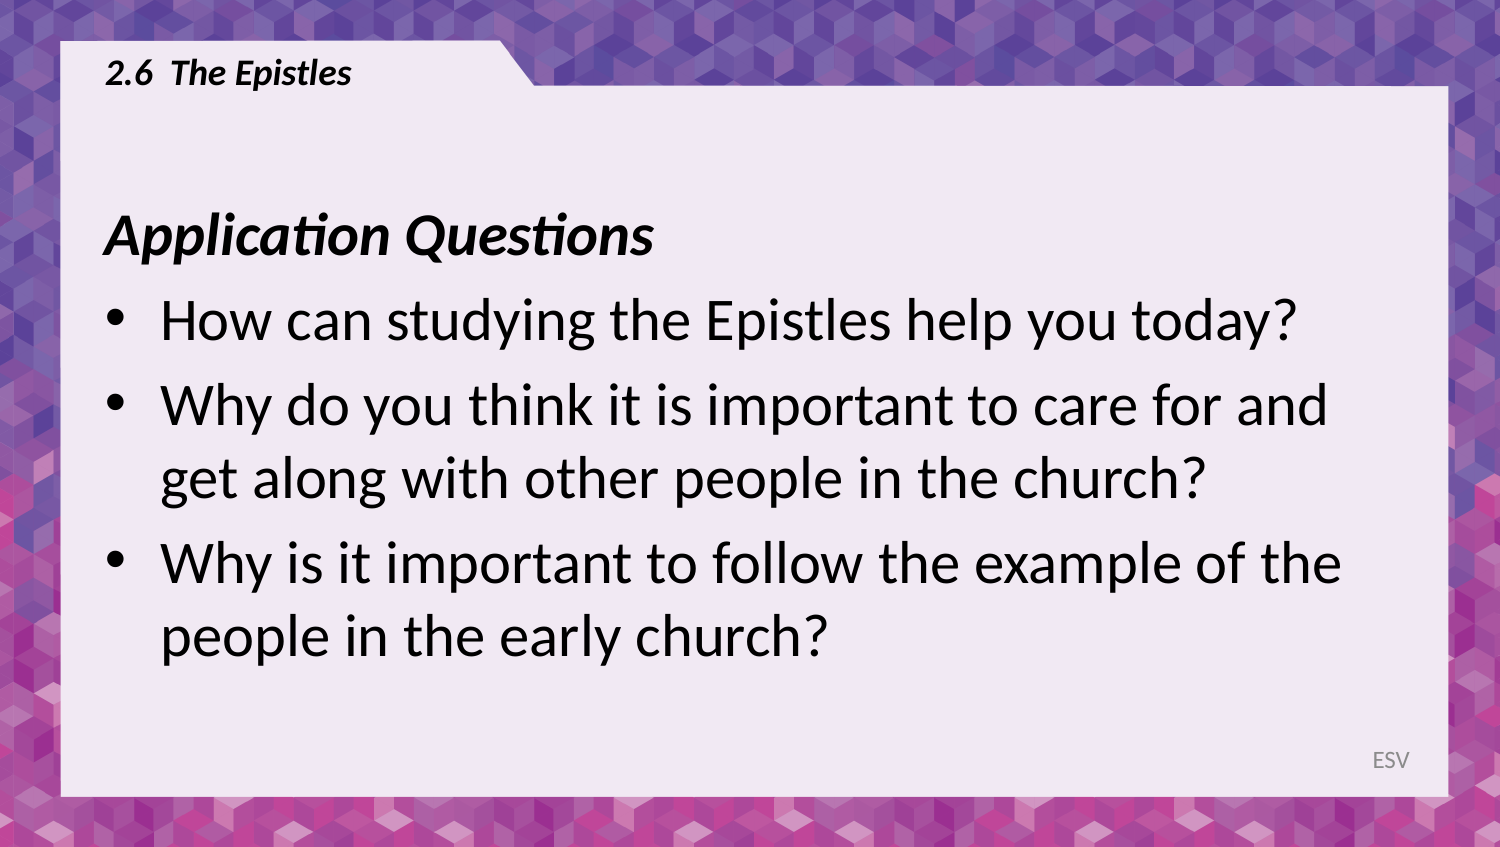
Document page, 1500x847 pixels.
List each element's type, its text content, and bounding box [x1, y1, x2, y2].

list Application Questions How can studying the Epistles help you today? Why do you think it is important to care for and get along with other people in the church? Why is it important to follow the example of the people in the early church? [89, 141, 1403, 722]
picture [0, 0, 1500, 847]
title 2.6 The Epistles [89, 33, 1420, 108]
footer ESV [950, 736, 1425, 782]
